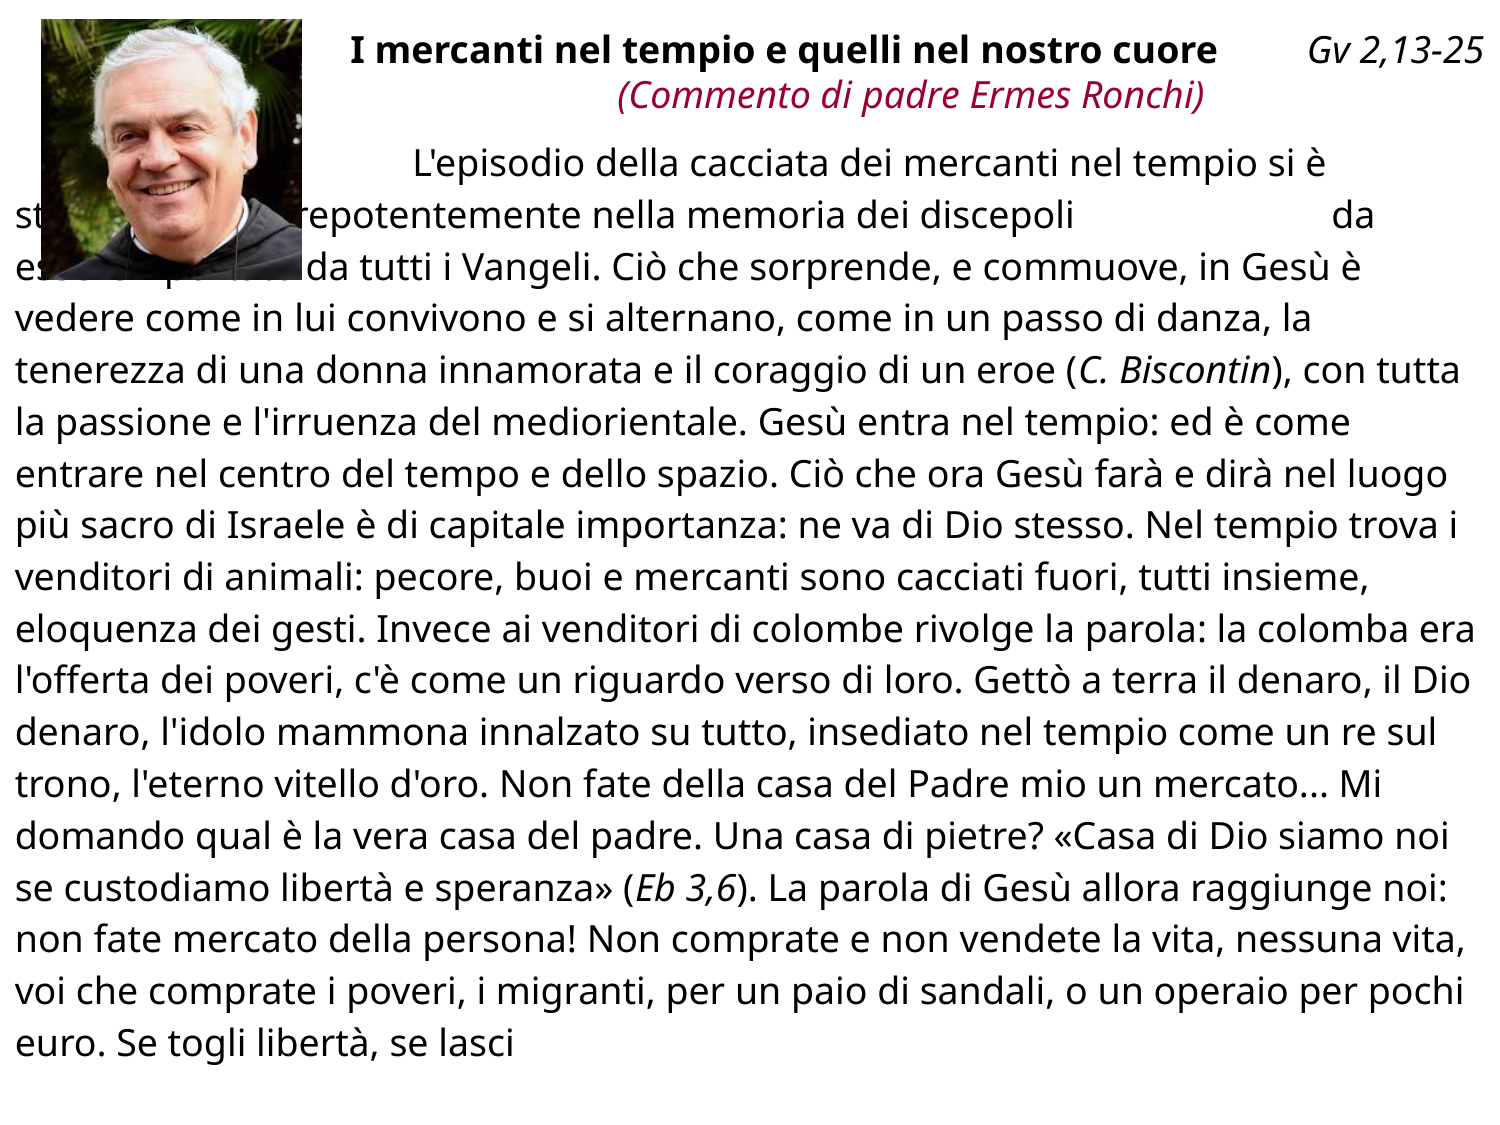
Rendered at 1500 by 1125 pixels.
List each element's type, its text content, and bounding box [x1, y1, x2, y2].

text_box I mercanti nel tempio e quelli nel nostro cuore Gv 2,13-25 (Commento di padre Ermes Ronchi) [330, 19, 1500, 124]
text_box L'episodio della cacciata dei mercanti nel tempio si è stampato così prepotentemente nella memoria dei discepoli da essere riportato da tutti i Vangeli. Ciò che sorprende, e commuove, in Gesù è vedere come in lui convivono e si alternano, come in un passo di danza, la tenerezza di una donna innamorata e il coraggio di un eroe (C. Biscontin), con tutta la passione e l'irruenza del mediorientale. Gesù entra nel tempio: ed è come entrare nel centro del tempo e dello spazio. Ciò che ora Gesù farà e dirà nel luogo più sacro di Israele è di capitale importanza: ne va di Dio stesso. Nel tempio trova i venditori di animali: pecore, buoi e mercanti sono cacciati fuori, tutti insieme, eloquenza dei gesti. Invece ai venditori di colombe rivolge la parola: la colomba era l'offerta dei poveri, c'è come un riguardo verso di loro. Gettò a terra il denaro, il Dio denaro, l'idolo mammona innalzato su tutto, insediato nel tempio come un re sul trono, l'eterno vitello d'oro. Non fate della casa del Padre mio un mercato... Mi domando qual è la vera casa del padre. Una casa di pietre? «Casa di Dio siamo noi se custodiamo libertà e speranza» (Eb 3,6). La parola di Gesù allora raggiunge noi: non fate mercato della persona! Non comprate e non vendete la vita, nessuna vita, voi che comprate i poveri, i migranti, per un paio di sandali, o un operaio per pochi euro. Se togli libertà, se lasci [0, 801, 1500, 1071]
picture [41, 19, 302, 280]
text_box L'episodio della cacciata dei mercanti nel tempio si è stampato così prepotentemente nella memoria dei discepoli da essere riportato da tutti i Vangeli. Ciò che sorprende, e commuove, in Gesù è vedere come in lui convivono e si alternano, come in un passo di danza, la tenerezza di una donna innamorata e il coraggio di un eroe (C. Biscontin), con tutta la passione e l'irruenza del mediorientale. Gesù entra nel tempio: ed è come entrare nel centro del tempo e dello spazio. Ciò che ora Gesù farà e dirà nel luogo più sacro di Israele è di capitale importanza: ne va di Dio stesso. Nel tempio trova i venditori di animali: pecore, buoi e mercanti sono cacciati fuori, tutti insieme, eloquenza dei gesti. Invece ai venditori di colombe rivolge la parola: la colomba era l'offerta dei poveri, c'è come un riguardo verso di loro. Gettò a terra il denaro, il Dio denaro, l'idolo mammona innalzato su tutto, insediato nel tempio come un re sul trono, l'eterno vitello d'oro. Non fate della casa del Padre mio un mercato... Mi domando qual è la vera casa del padre. Una casa di pietre? «Casa di Dio siamo noi se custodiamo libertà e speranza» (Eb 3,6). La parola di Gesù allora raggiunge noi: non fate mercato della persona! Non comprate e non vendete la vita, nessuna vita, voi che comprate i poveri, i migranti, per un paio di sandali, o un operaio per pochi euro. Se togli libertà, se lasci [0, 125, 1500, 799]
